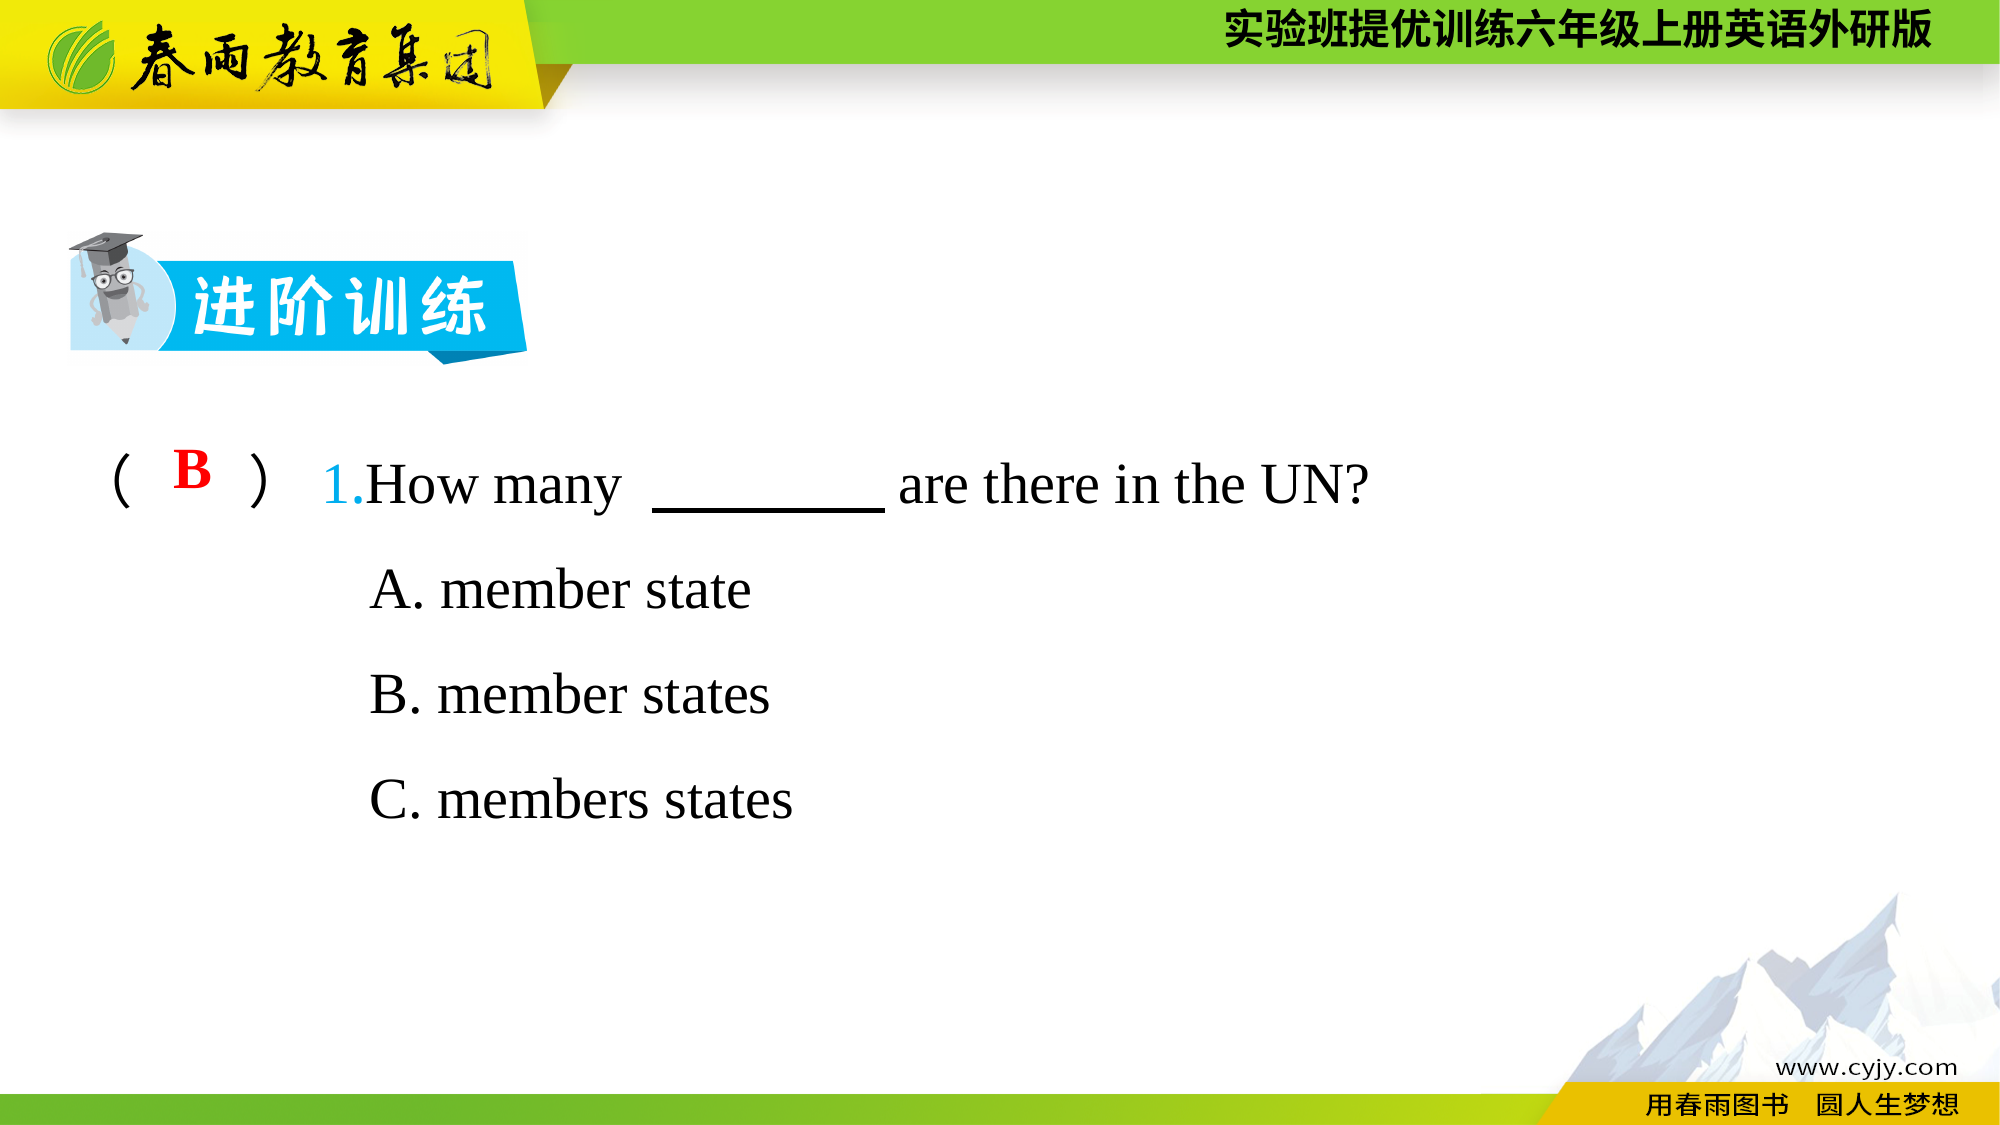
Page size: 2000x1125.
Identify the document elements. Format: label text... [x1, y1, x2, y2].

list （ ）1.How many are there in the UN? A. member state B. member states C. members states [59, 403, 1944, 830]
text_box B [158, 422, 256, 508]
picture [0, 0, 2000, 1125]
